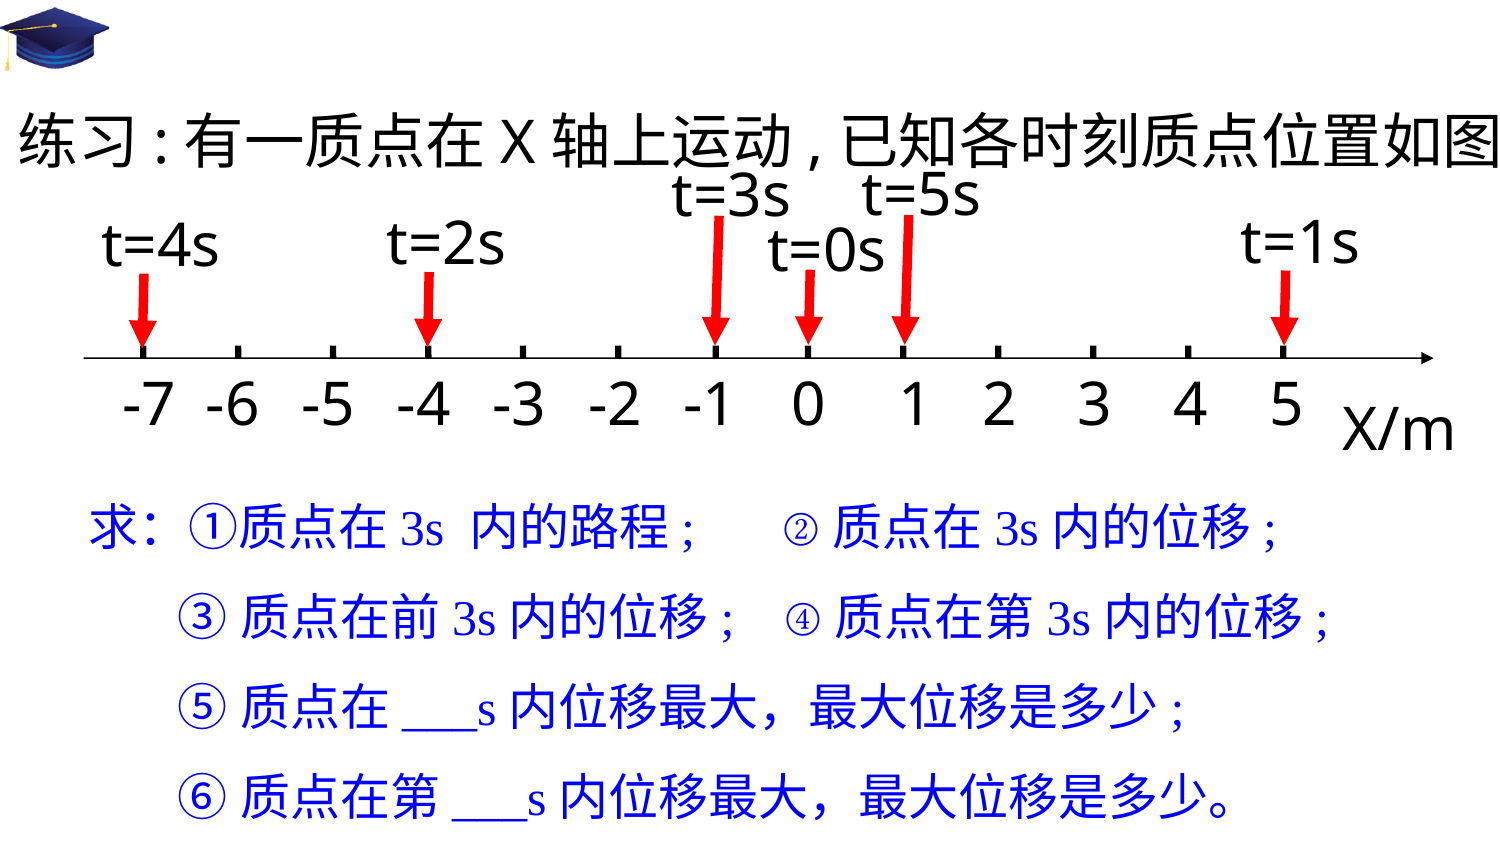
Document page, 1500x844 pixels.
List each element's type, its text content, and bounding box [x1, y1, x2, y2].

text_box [83, 147, 1500, 472]
text_box 练习:有一质点在X轴上运动,已知各时刻质点位置如图 [0, 93, 1500, 184]
text_box 求：①质点在3s 内的路程; ②质点在3s内的位移; ③质点在前3s内的位移; ④质点在第3s内的位移; ⑤质点在___s内位移最大，最大位移是多少; ⑥质点在第___s内位移最大，最大位移是多少。 [70, 456, 1465, 835]
picture [0, 7, 109, 71]
